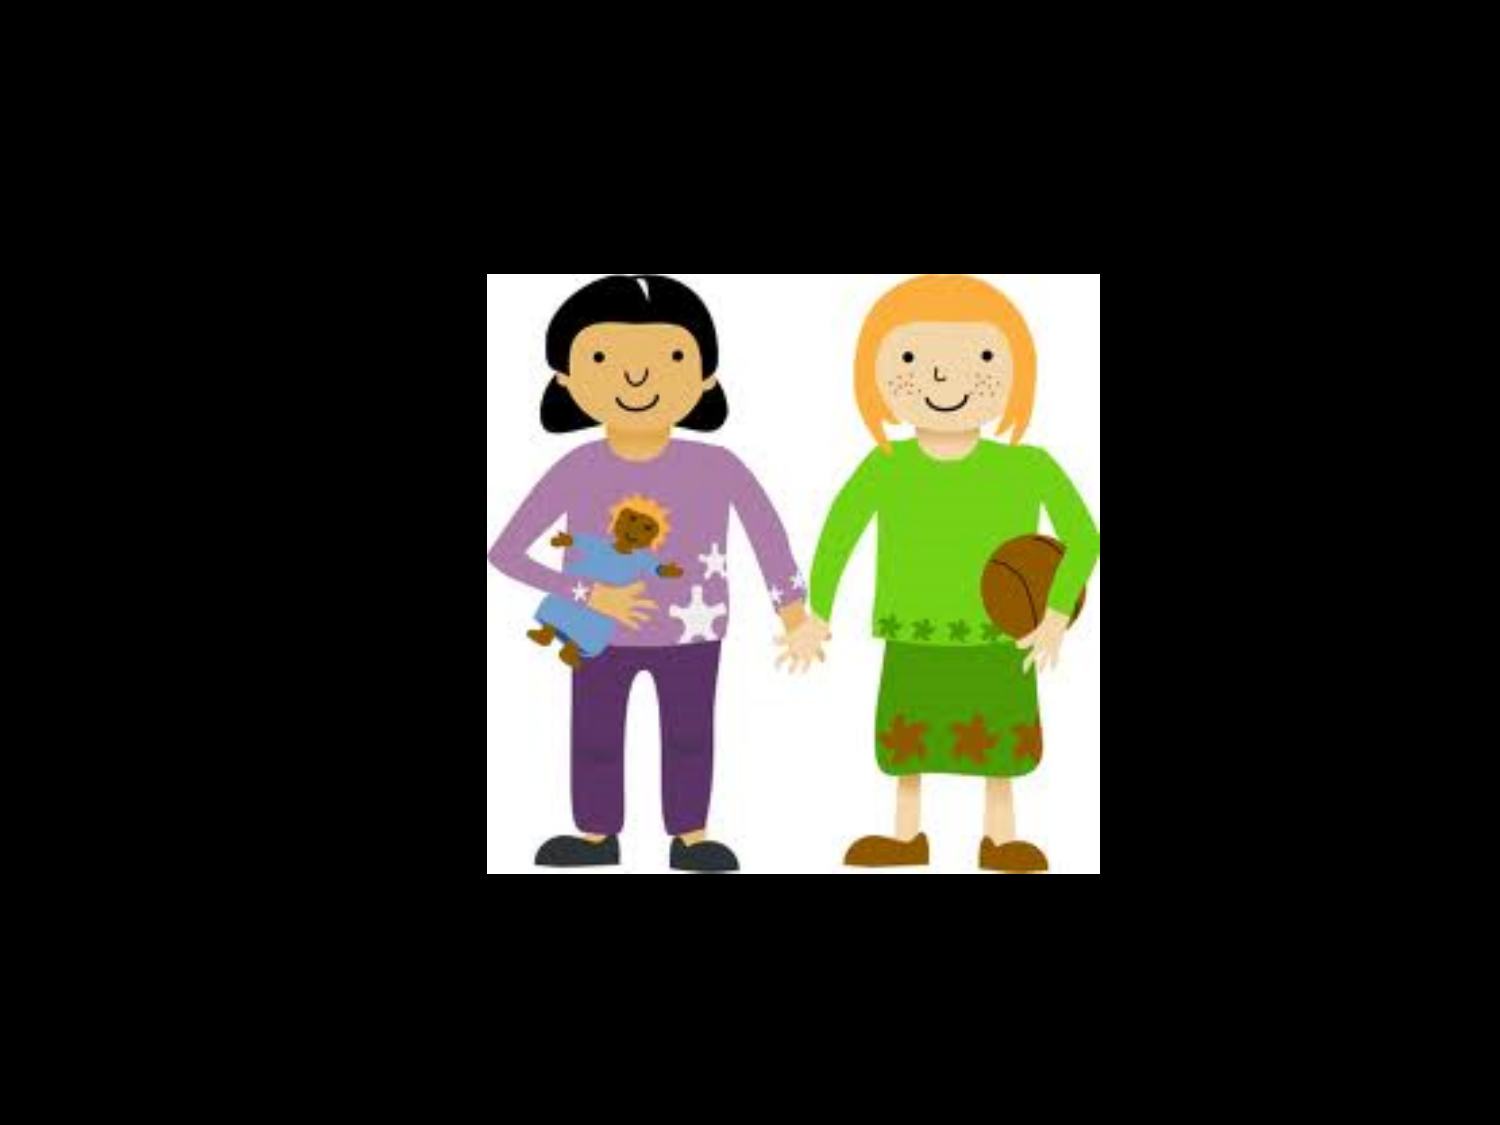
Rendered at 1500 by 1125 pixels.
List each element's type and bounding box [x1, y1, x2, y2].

picture [487, 274, 1101, 875]
